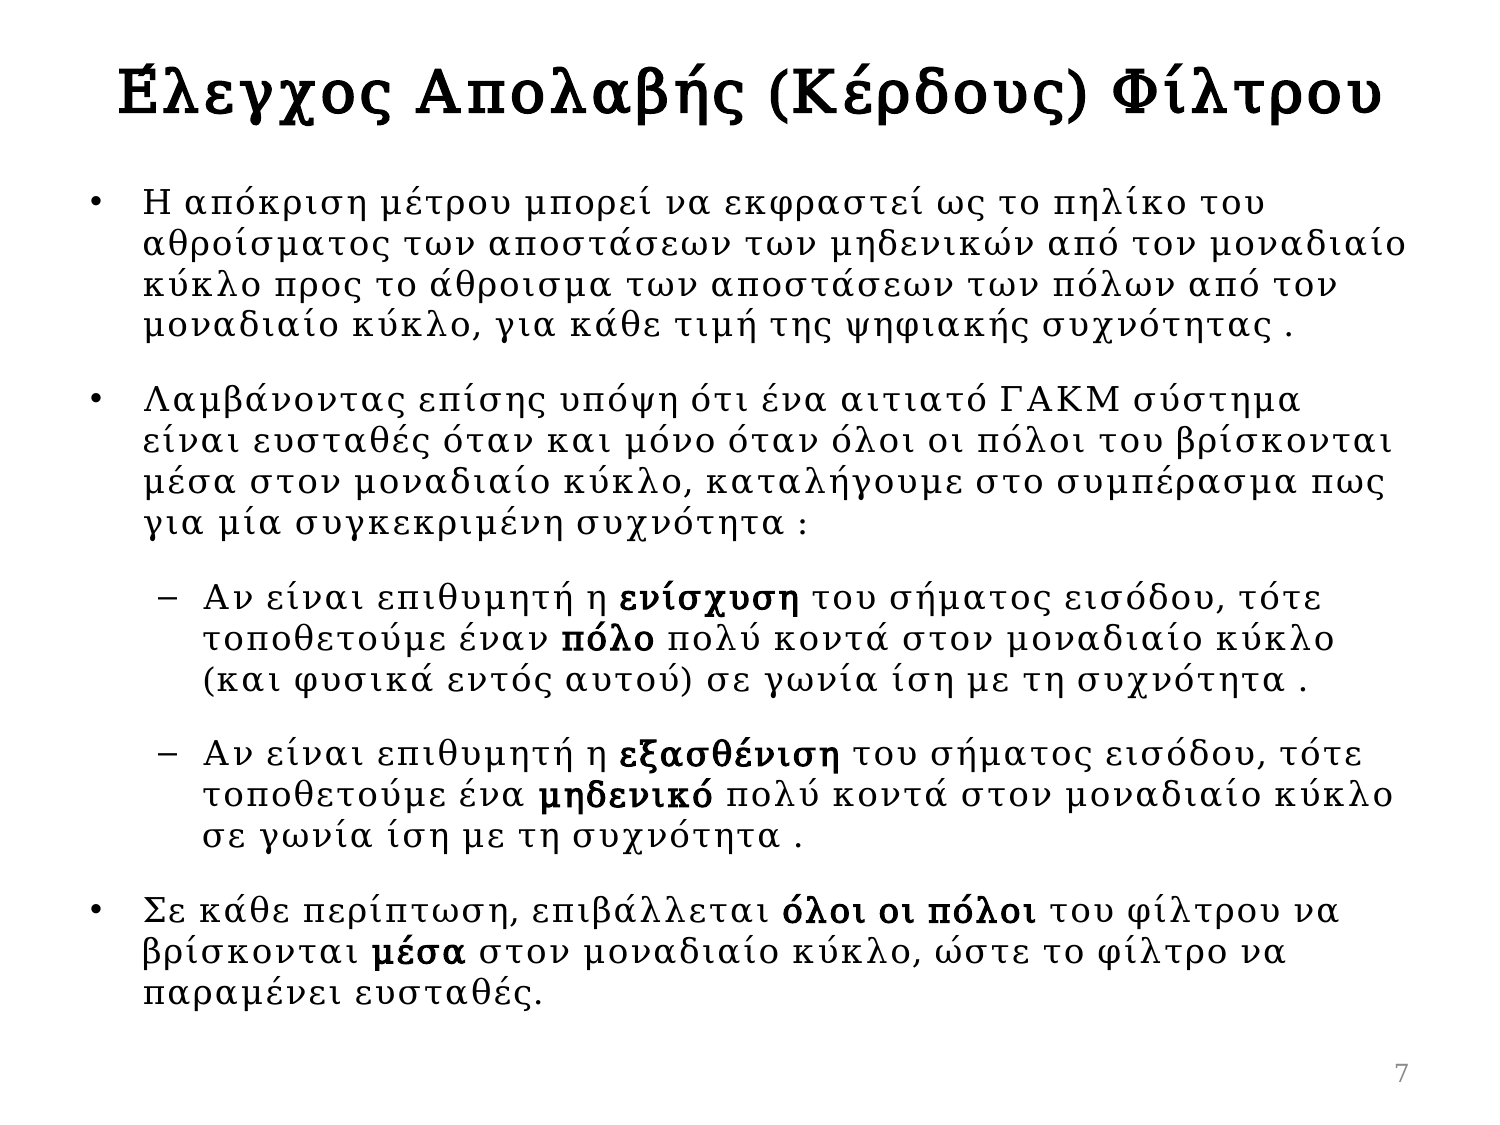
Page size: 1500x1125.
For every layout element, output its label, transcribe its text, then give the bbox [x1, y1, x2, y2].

slide_number 7 [1222, 1042, 1425, 1103]
title Έλεγχος Απολαβής (Κέρδους) Φίλτρου [75, 19, 1425, 159]
